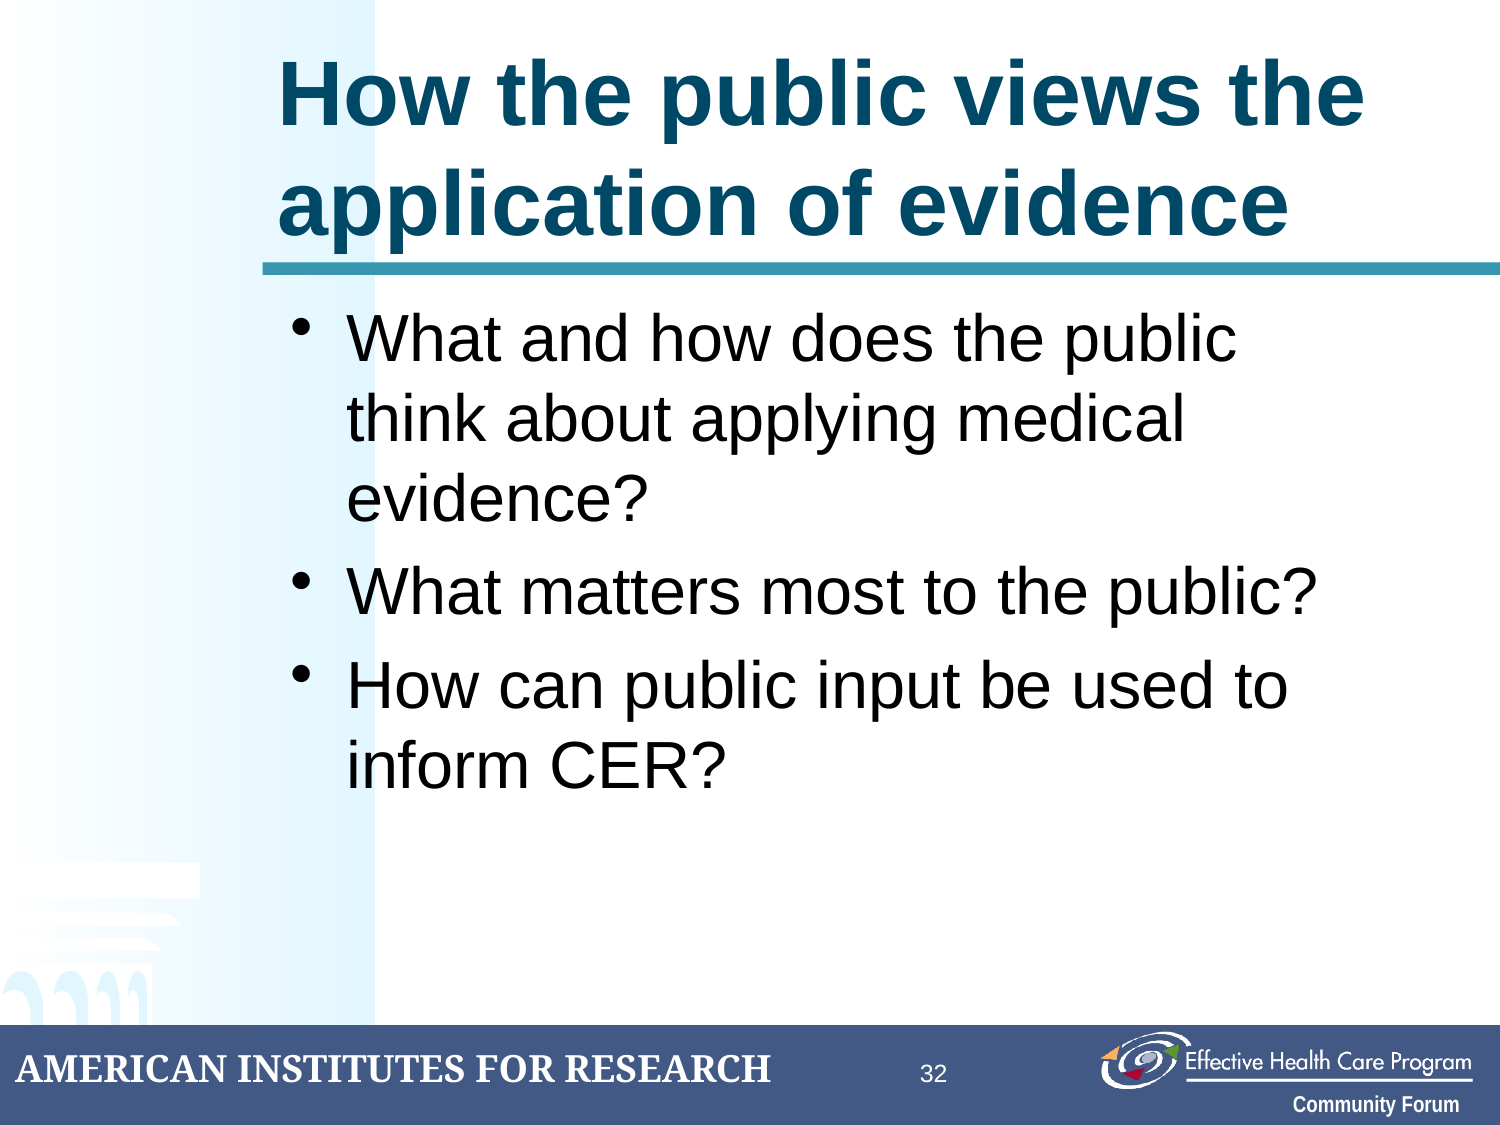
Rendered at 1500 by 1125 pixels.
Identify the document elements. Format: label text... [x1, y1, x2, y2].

title How the public views the application of evidence [262, 49, 1475, 238]
picture [1100, 1031, 1473, 1089]
list What and how does the public think about applying medical evidence? What matters most to the public? How can public input be used to inform CER? [274, 287, 1401, 1026]
